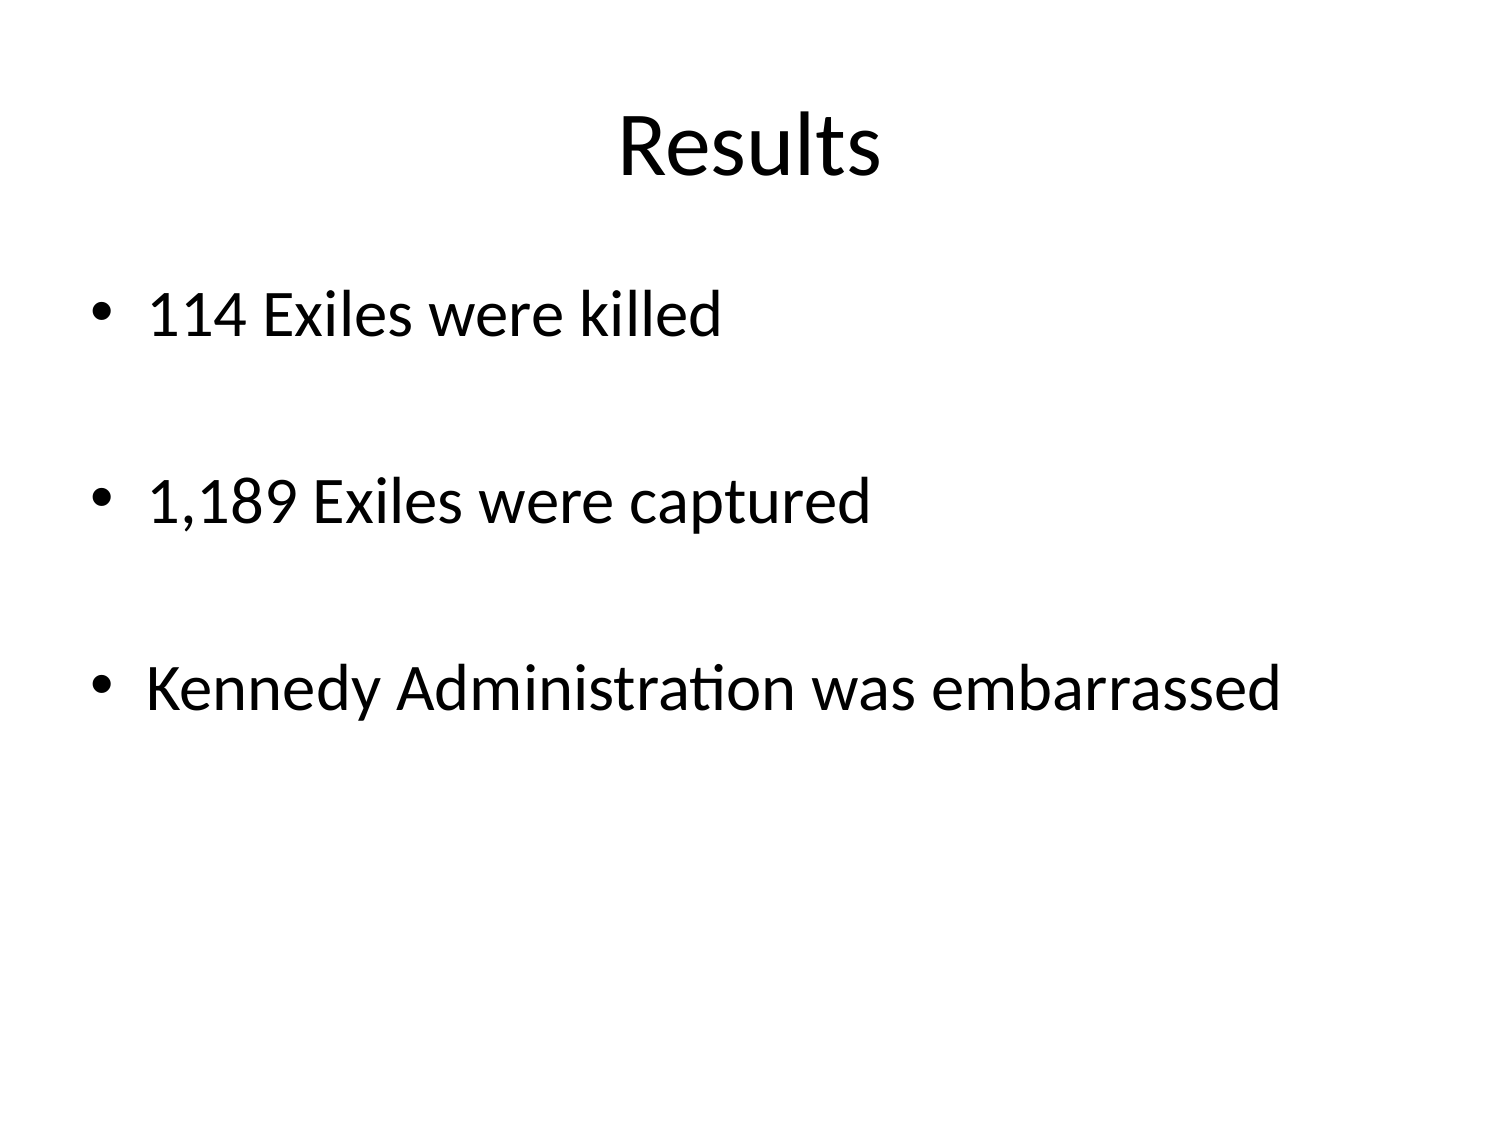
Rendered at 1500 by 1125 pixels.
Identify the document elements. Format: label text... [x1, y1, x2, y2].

list 114 Exiles were killed 1,189 Exiles were captured Kennedy Administration was embarrassed [75, 262, 1425, 1005]
title Results [75, 45, 1425, 233]
